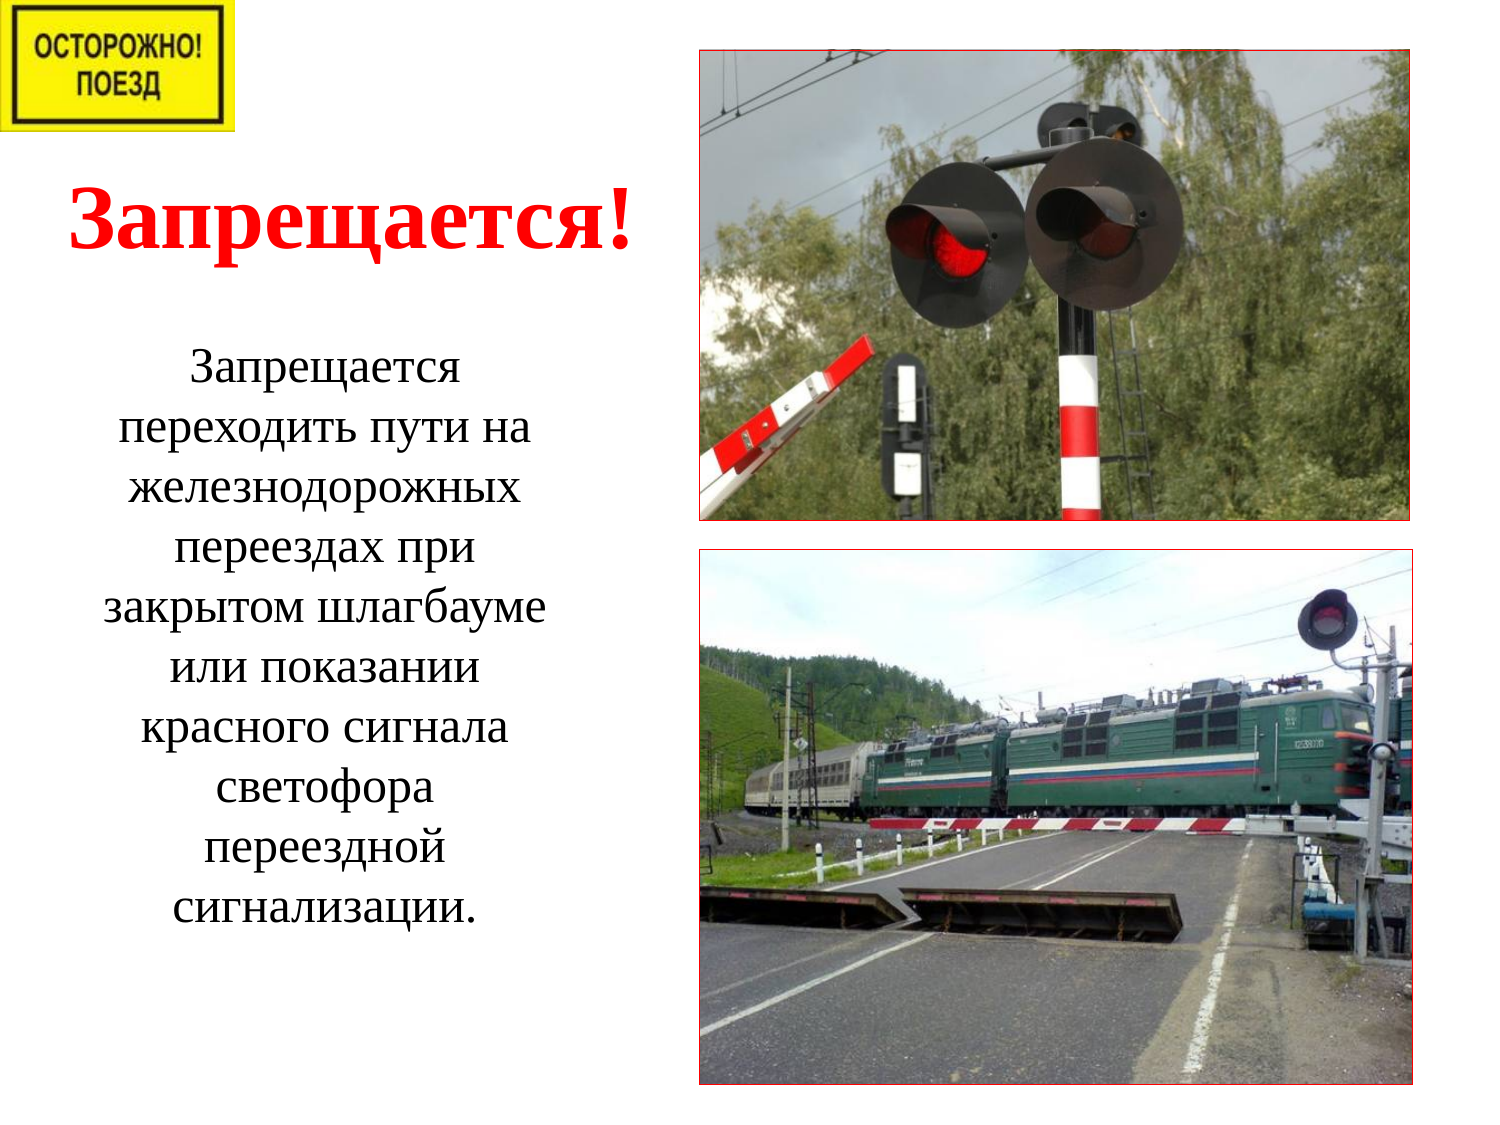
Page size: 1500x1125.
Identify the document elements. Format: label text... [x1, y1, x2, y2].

picture [0, 0, 235, 132]
text_box Запрещается переходить пути на железнодорожных переездах при закрытом шлагбауме или показании красного сигнала светофора переездной сигнализации. [87, 324, 563, 940]
text_box Запрещается! [52, 149, 652, 275]
picture [699, 549, 1413, 1085]
picture [699, 49, 1410, 522]
